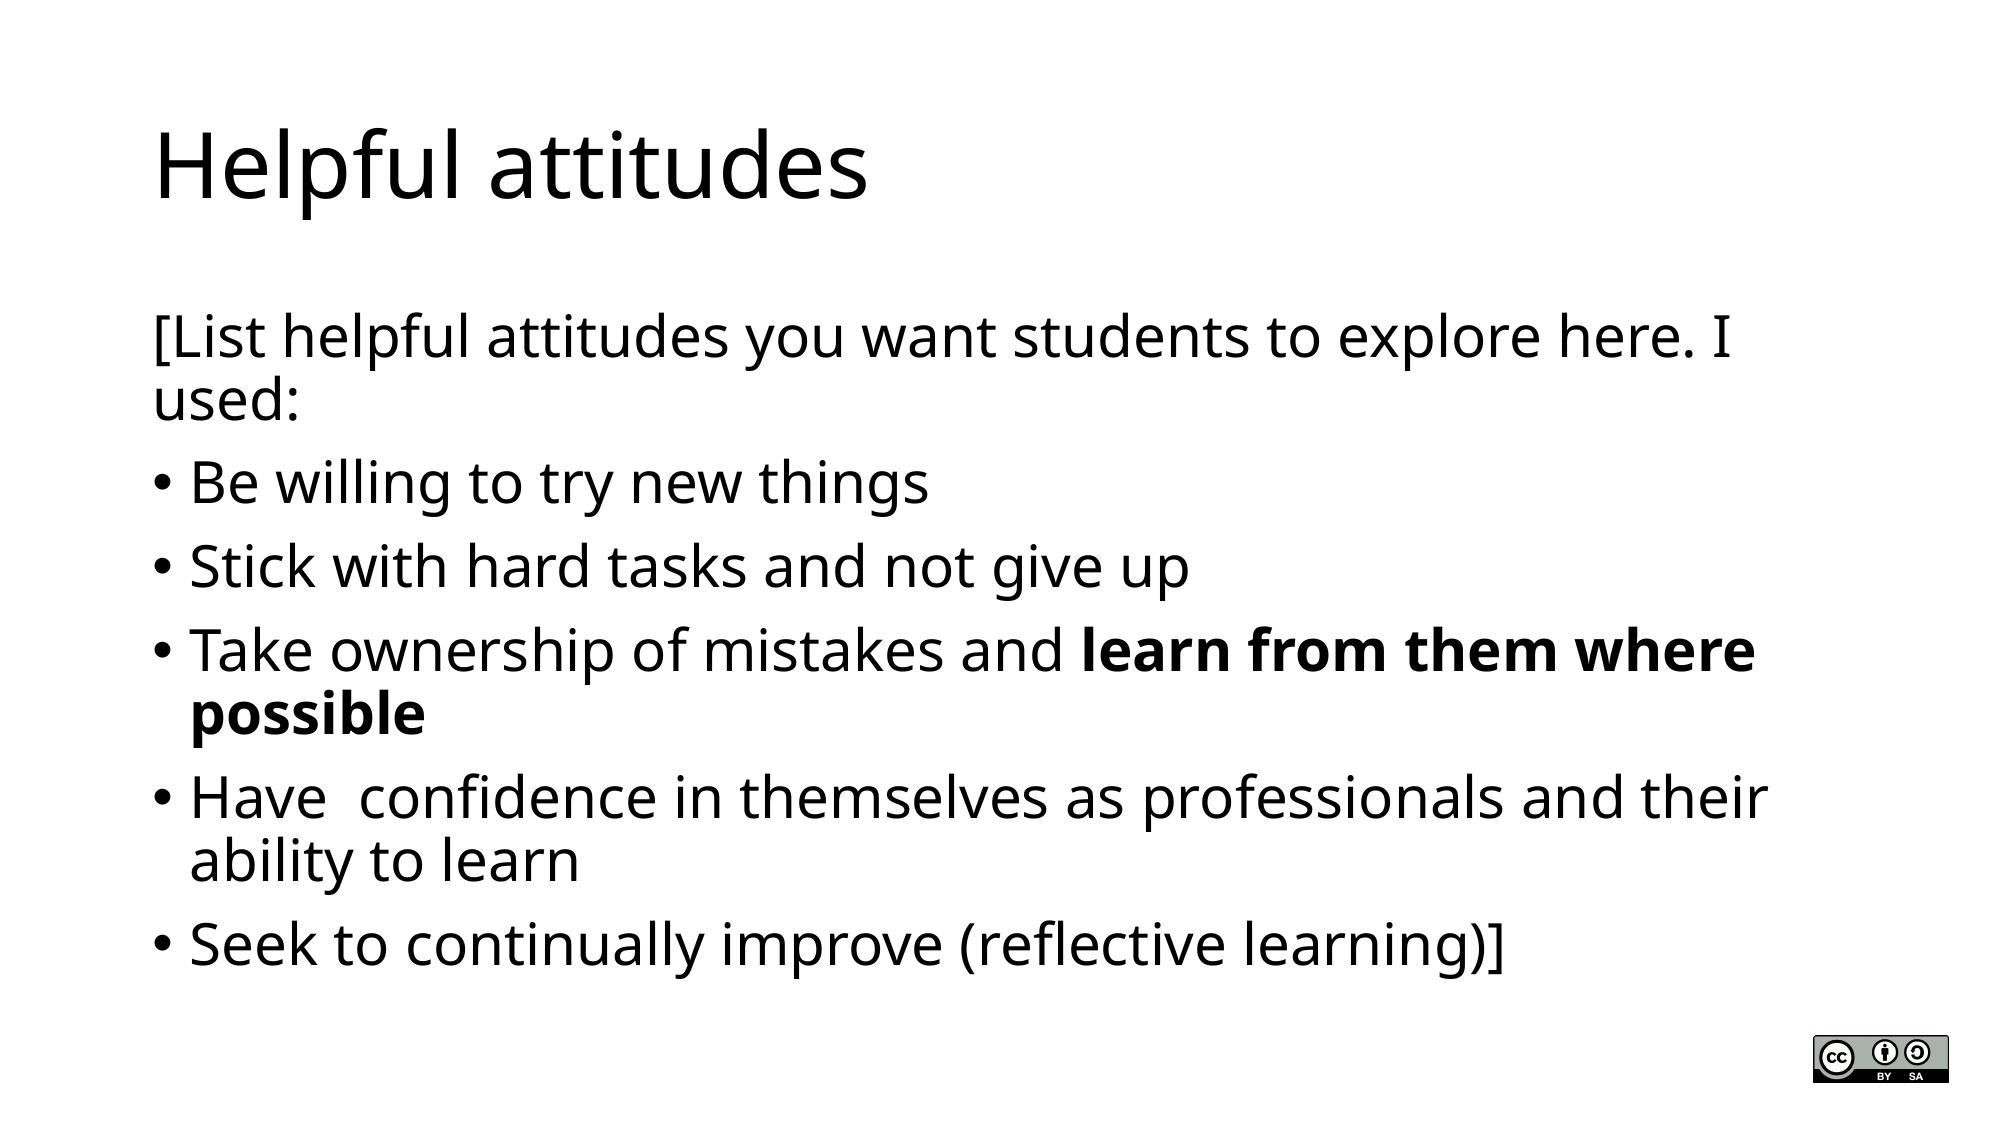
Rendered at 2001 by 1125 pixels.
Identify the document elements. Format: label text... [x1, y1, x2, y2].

picture [1812, 1034, 1949, 1084]
title Helpful attitudes [137, 59, 1863, 278]
list [List helpful attitudes you want students to explore here. I used: Be willing to try new things Stick with hard tasks and not give up Take ownership of mistakes and learn from them where possible Have confidence in themselves as professionals and their ability to learn Seek to continually improve (reflective learning)] [137, 299, 1863, 1014]
